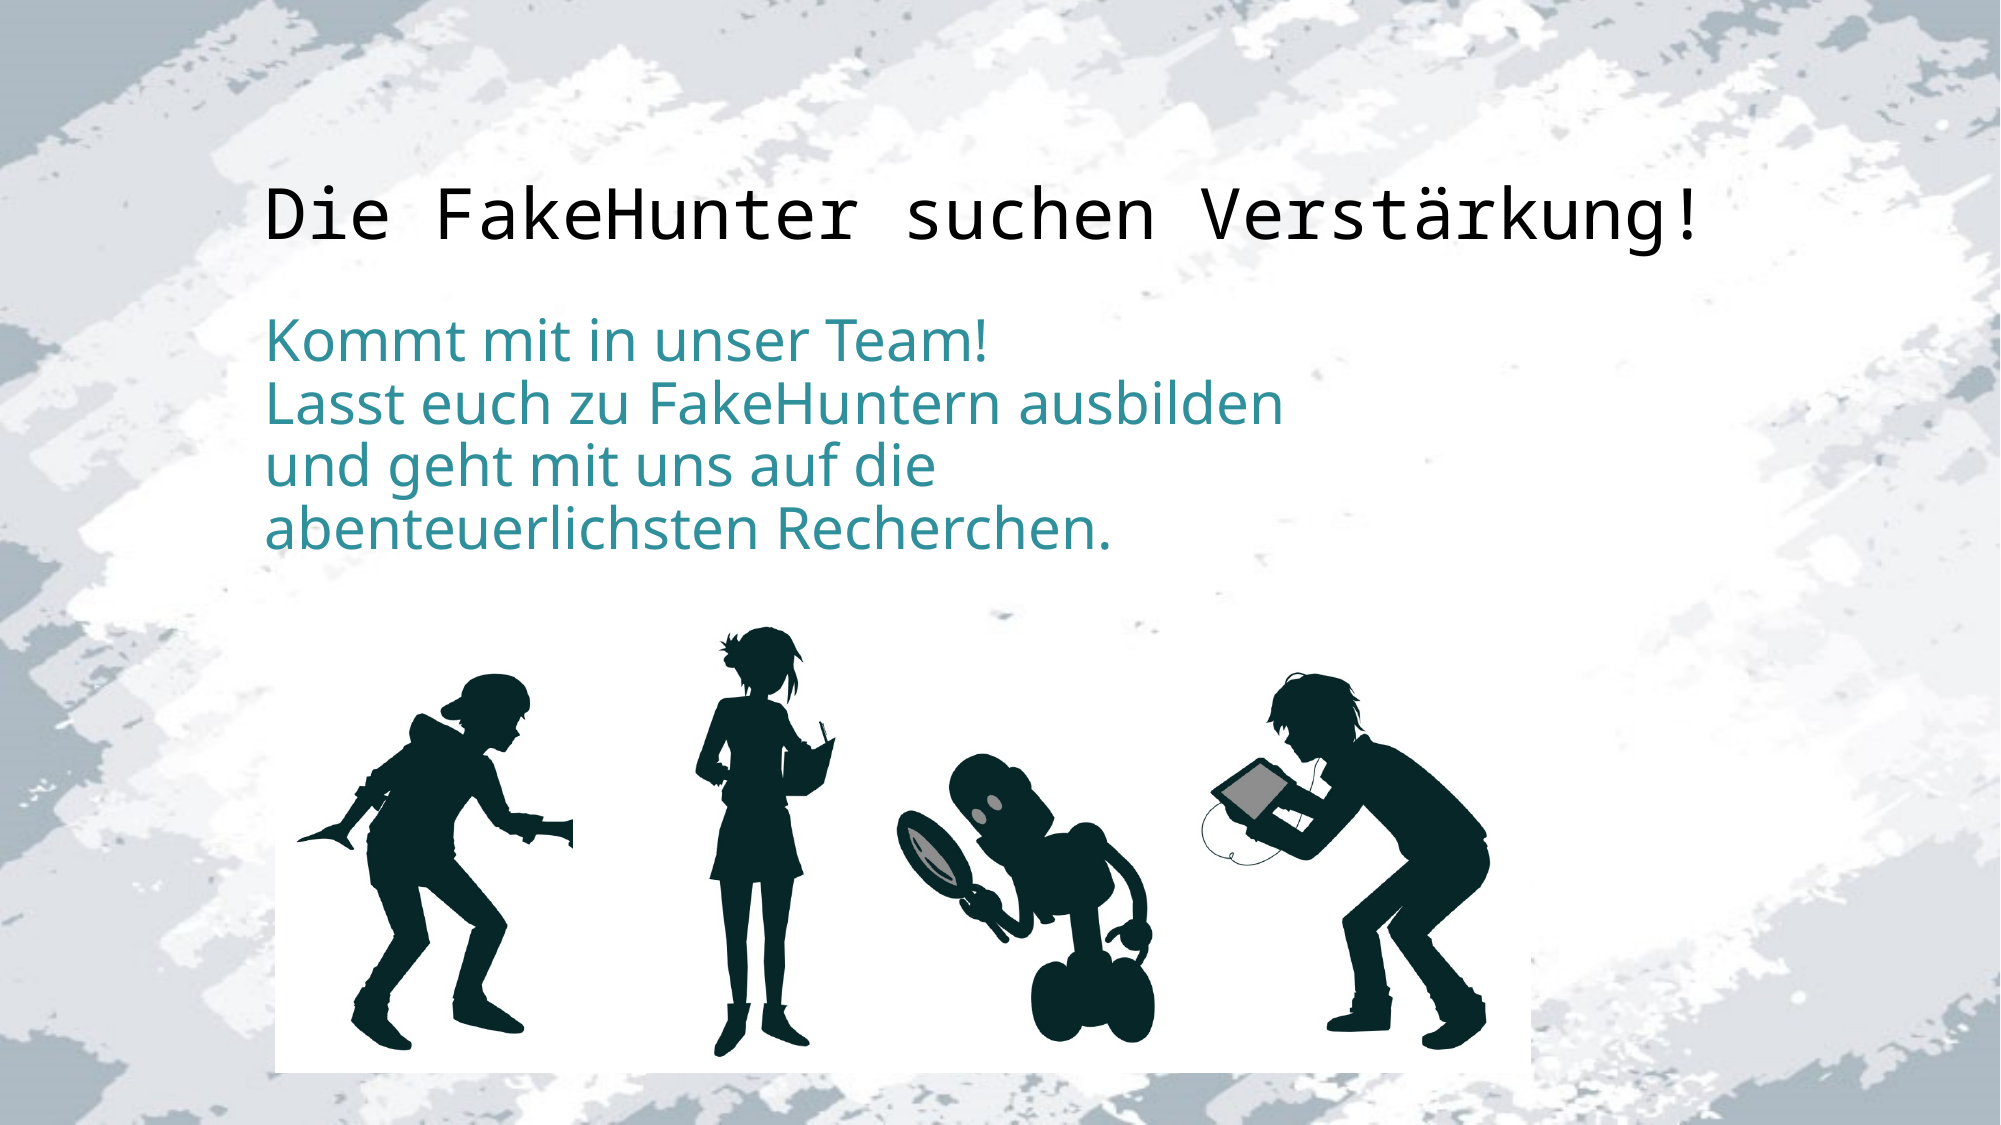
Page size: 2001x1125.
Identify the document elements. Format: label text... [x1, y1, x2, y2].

text_box Kommt mit in unser Team! Lasst euch zu FakeHuntern ausbilden und geht mit uns auf die abenteuerlichsten Recherchen. [249, 303, 1386, 1004]
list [877, 727, 1170, 1073]
picture [0, 0, 2001, 1125]
title Die FakeHunter suchen Verstärkung! [249, 75, 1750, 263]
